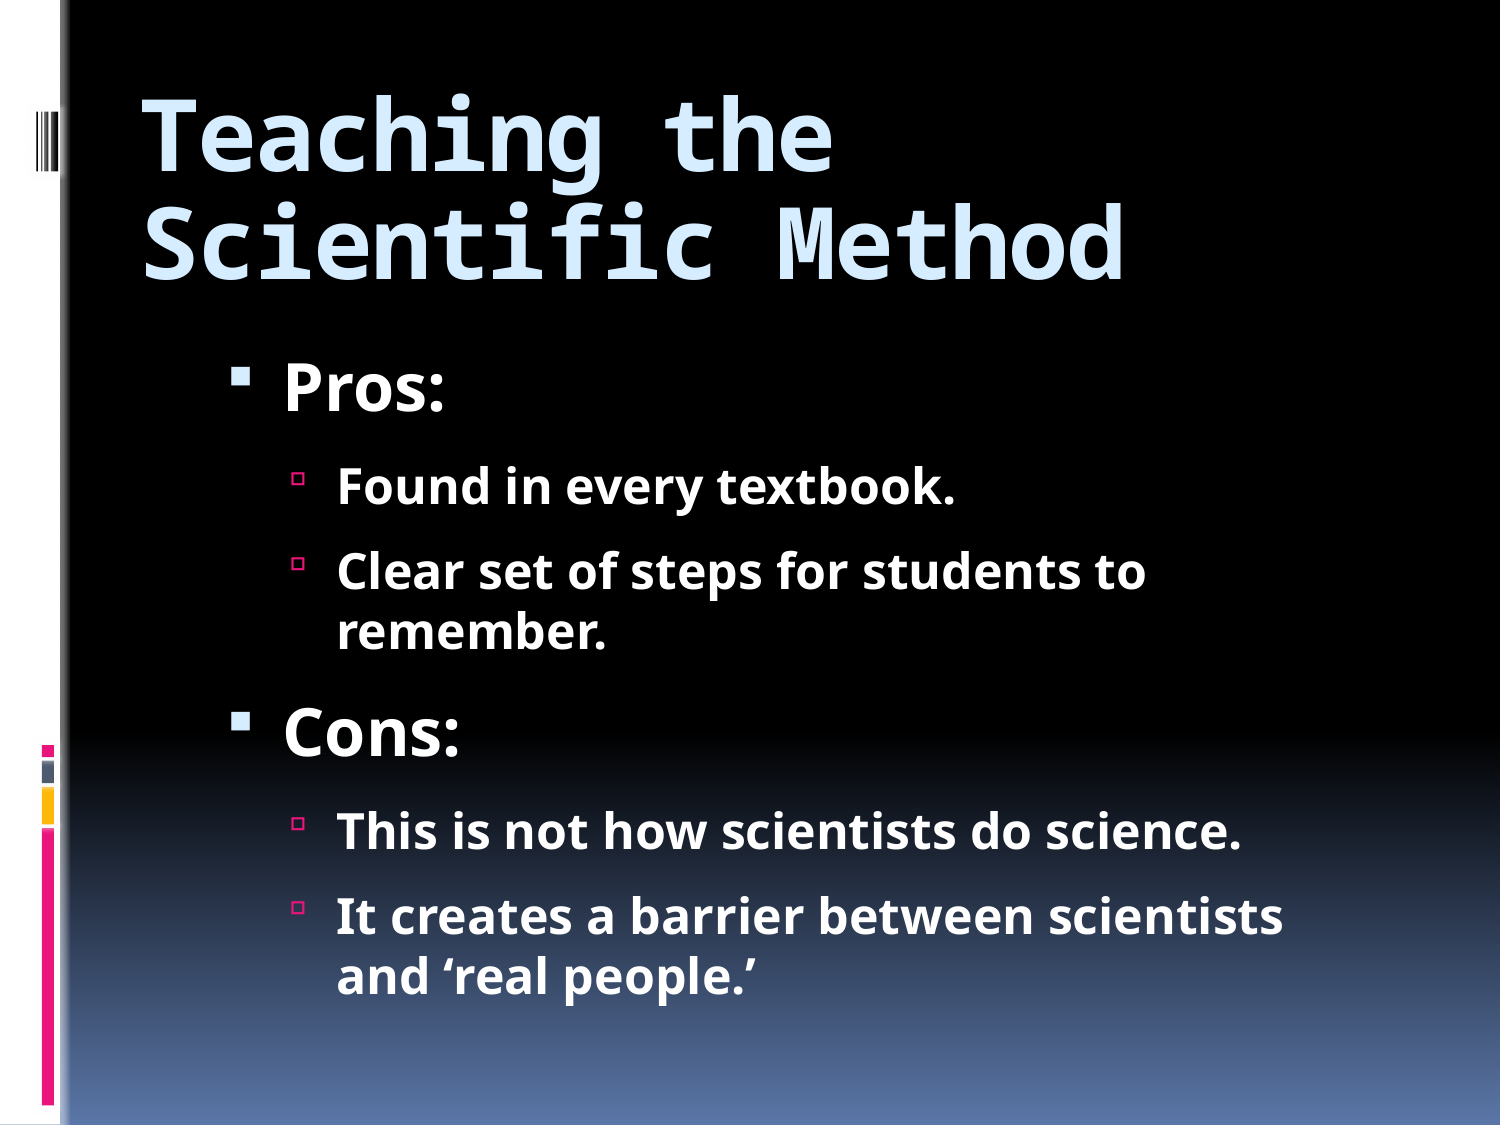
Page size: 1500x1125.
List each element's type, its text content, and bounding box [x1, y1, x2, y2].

title Teaching the Scientific Method [125, 77, 1425, 238]
list Pros: Found in every textbook. Clear set of steps for students to remember. Cons: This is not how scientists do science. It creates a barrier between scientists and ‘real people.’ [200, 337, 1338, 1050]
